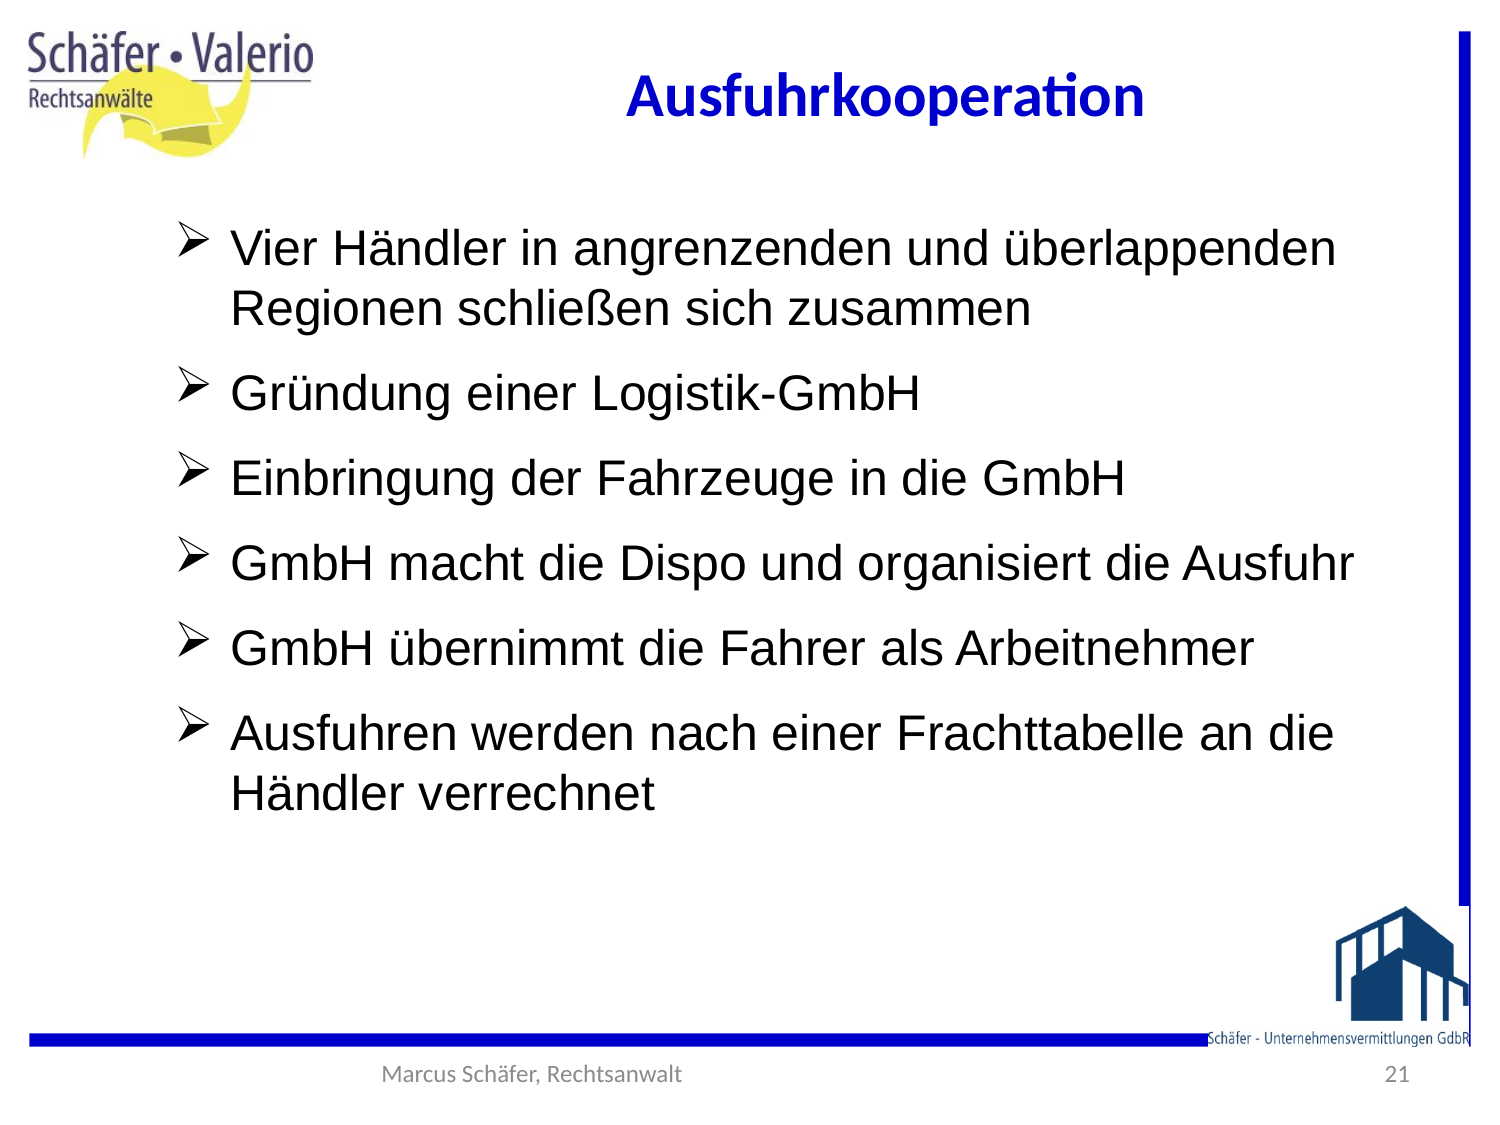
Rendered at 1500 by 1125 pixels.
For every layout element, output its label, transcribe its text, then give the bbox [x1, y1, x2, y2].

footer Marcus Schäfer, Rechtsanwalt [76, 1055, 988, 1103]
picture [28, 31, 314, 160]
picture [1208, 905, 1470, 1048]
slide_number 21 [1074, 1055, 1425, 1103]
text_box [29, 31, 1471, 1048]
